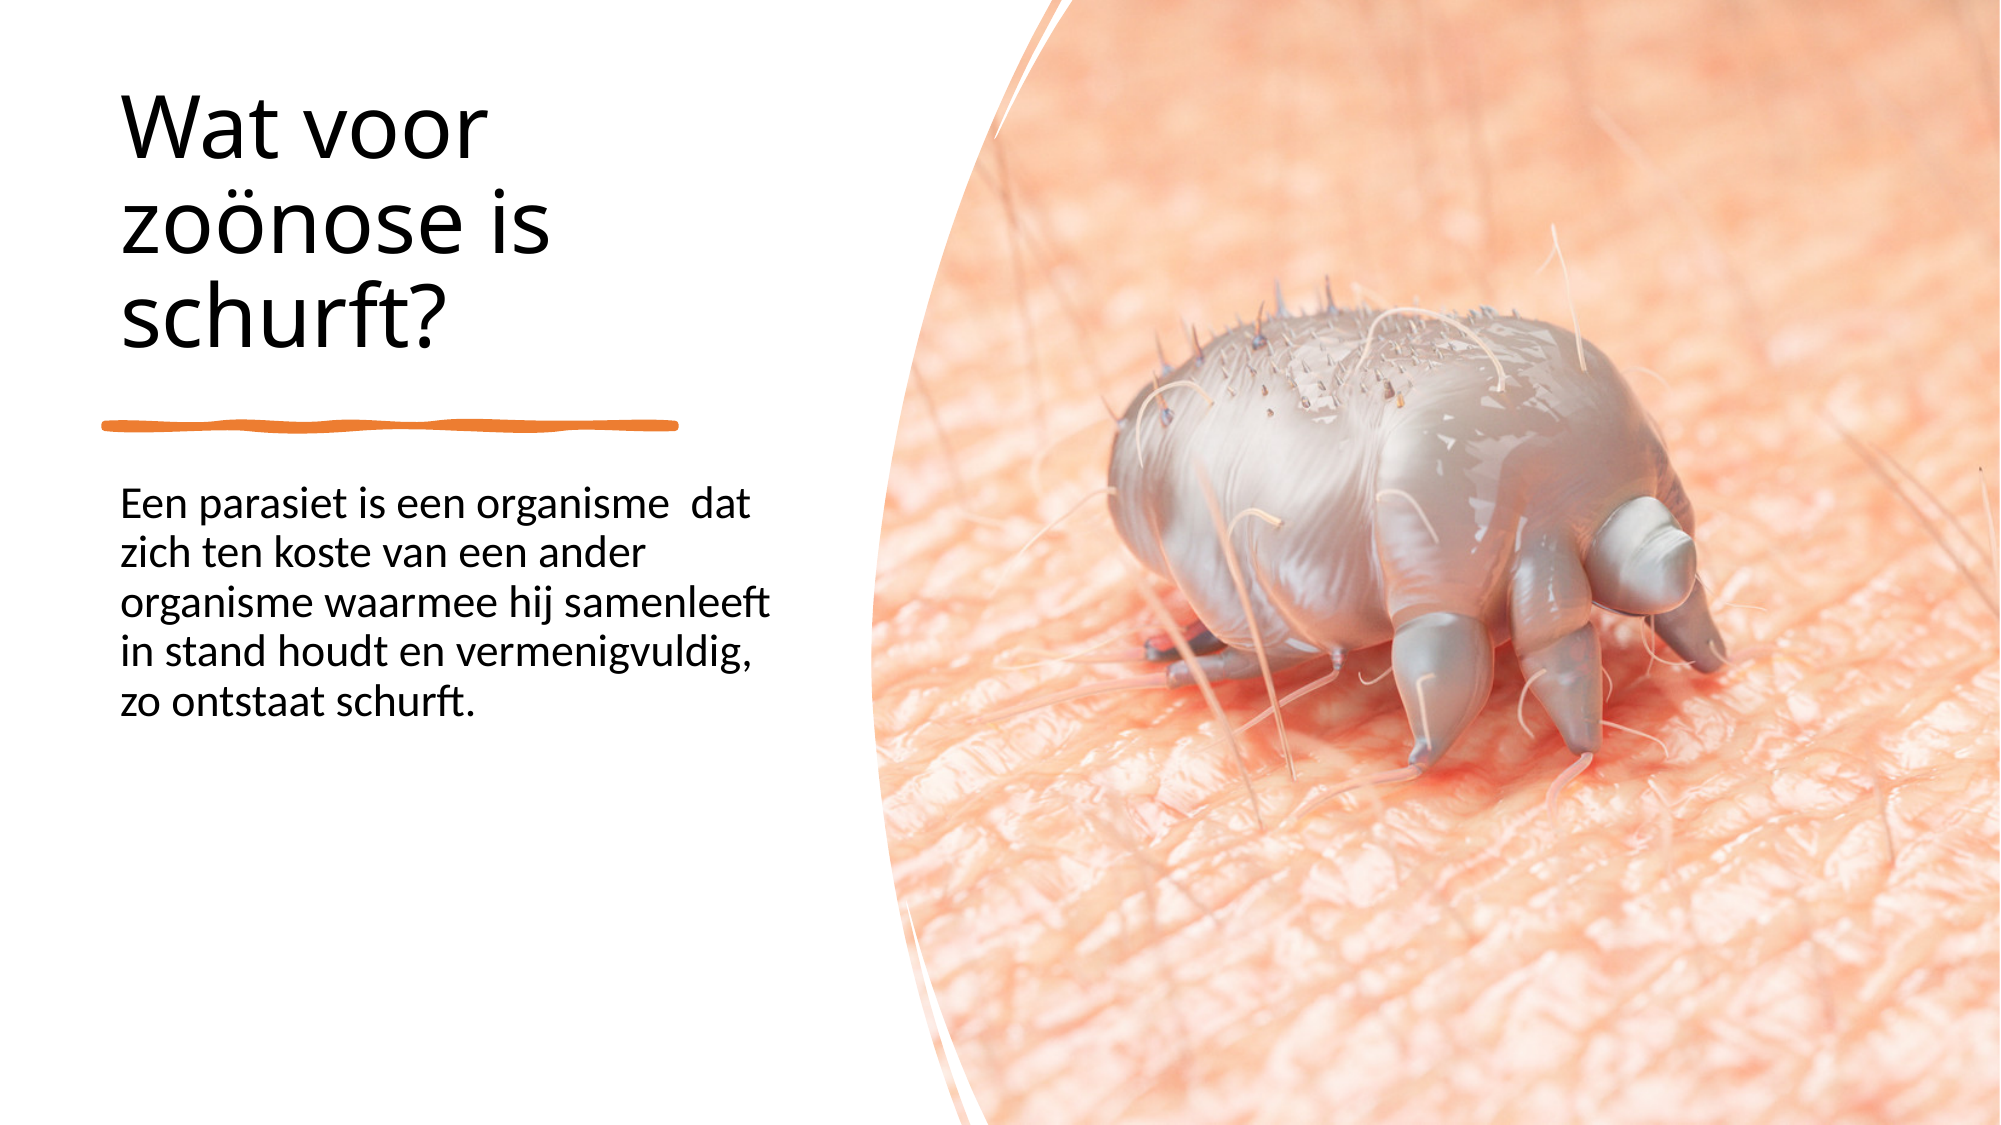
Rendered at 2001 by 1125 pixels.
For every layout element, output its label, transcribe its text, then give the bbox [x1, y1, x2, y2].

list Een parasiet is een organisme dat zich ten koste van een ander organisme waarmee hij samenleeft in stand houdt en vermenigvuldig, zo ontstaat schurft. [105, 471, 802, 1016]
title Wat voor zoönose is schurft? [105, 53, 822, 375]
text_box [103, 421, 676, 431]
text_box [0, 0, 871, 1125]
picture [871, 0, 2000, 1125]
